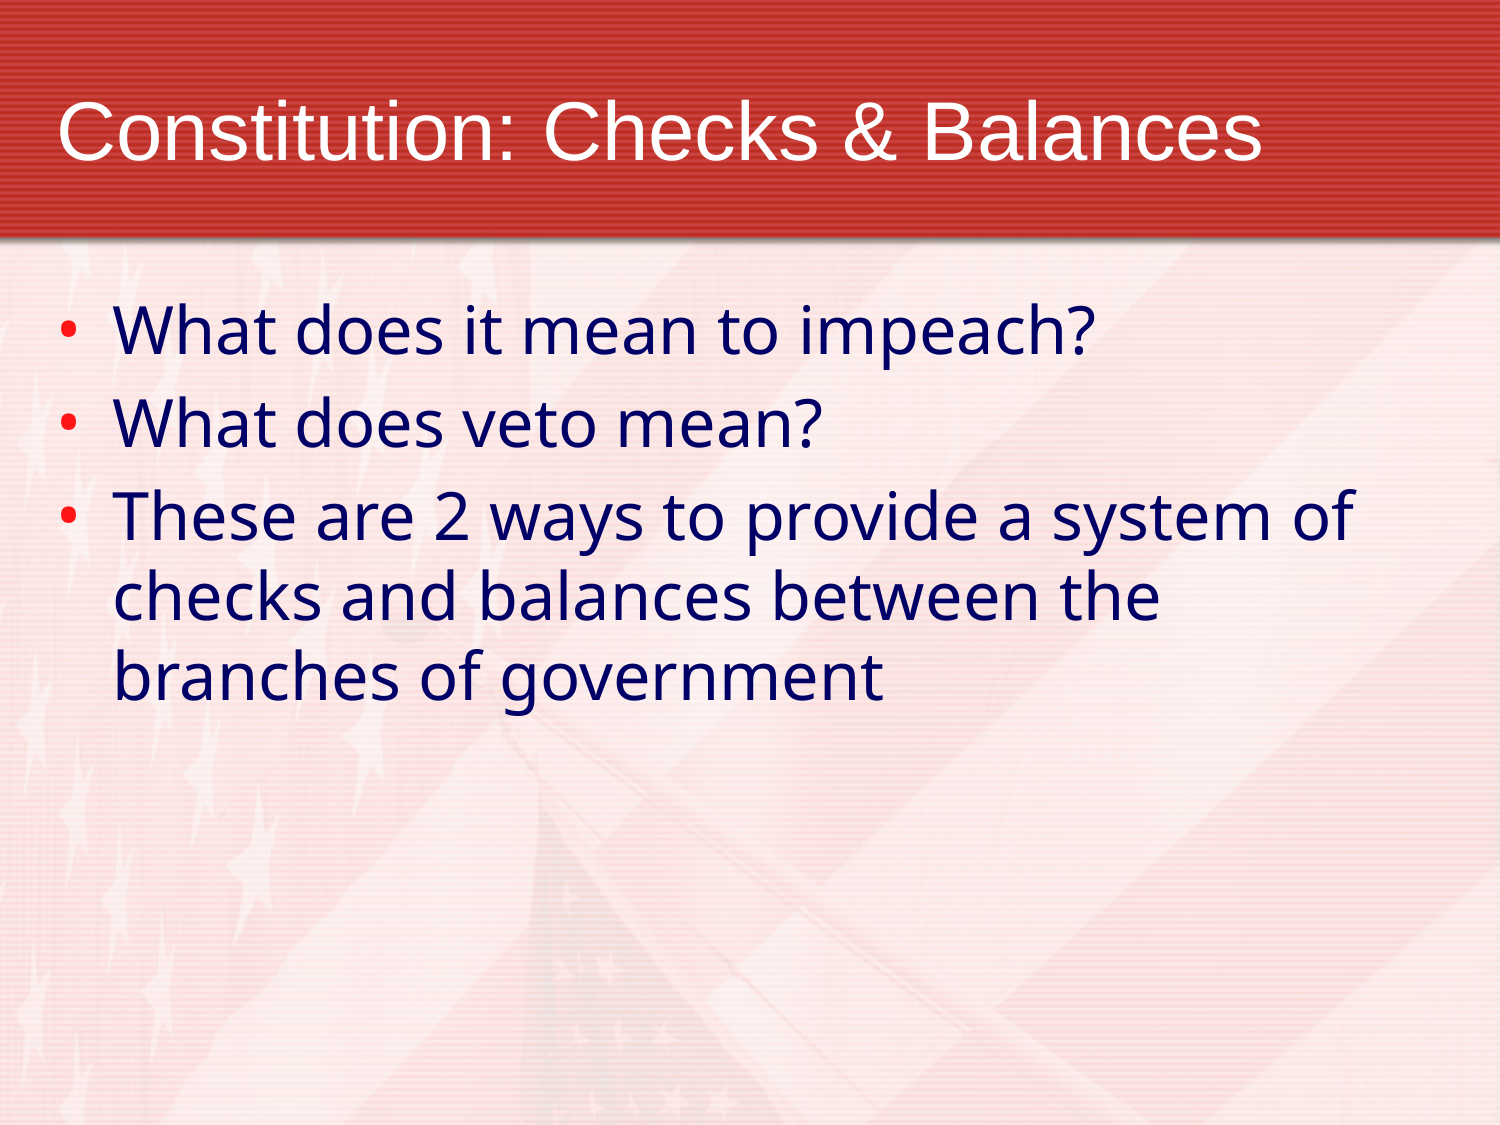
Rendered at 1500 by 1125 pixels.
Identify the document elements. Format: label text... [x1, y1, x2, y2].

title Constitution: Checks & Balances [41, 42, 1459, 186]
list What does it mean to impeach? What does veto mean? These are 2 ways to provide a system of checks and balances between the branches of government [41, 279, 1459, 1094]
picture [0, 0, 1500, 1125]
